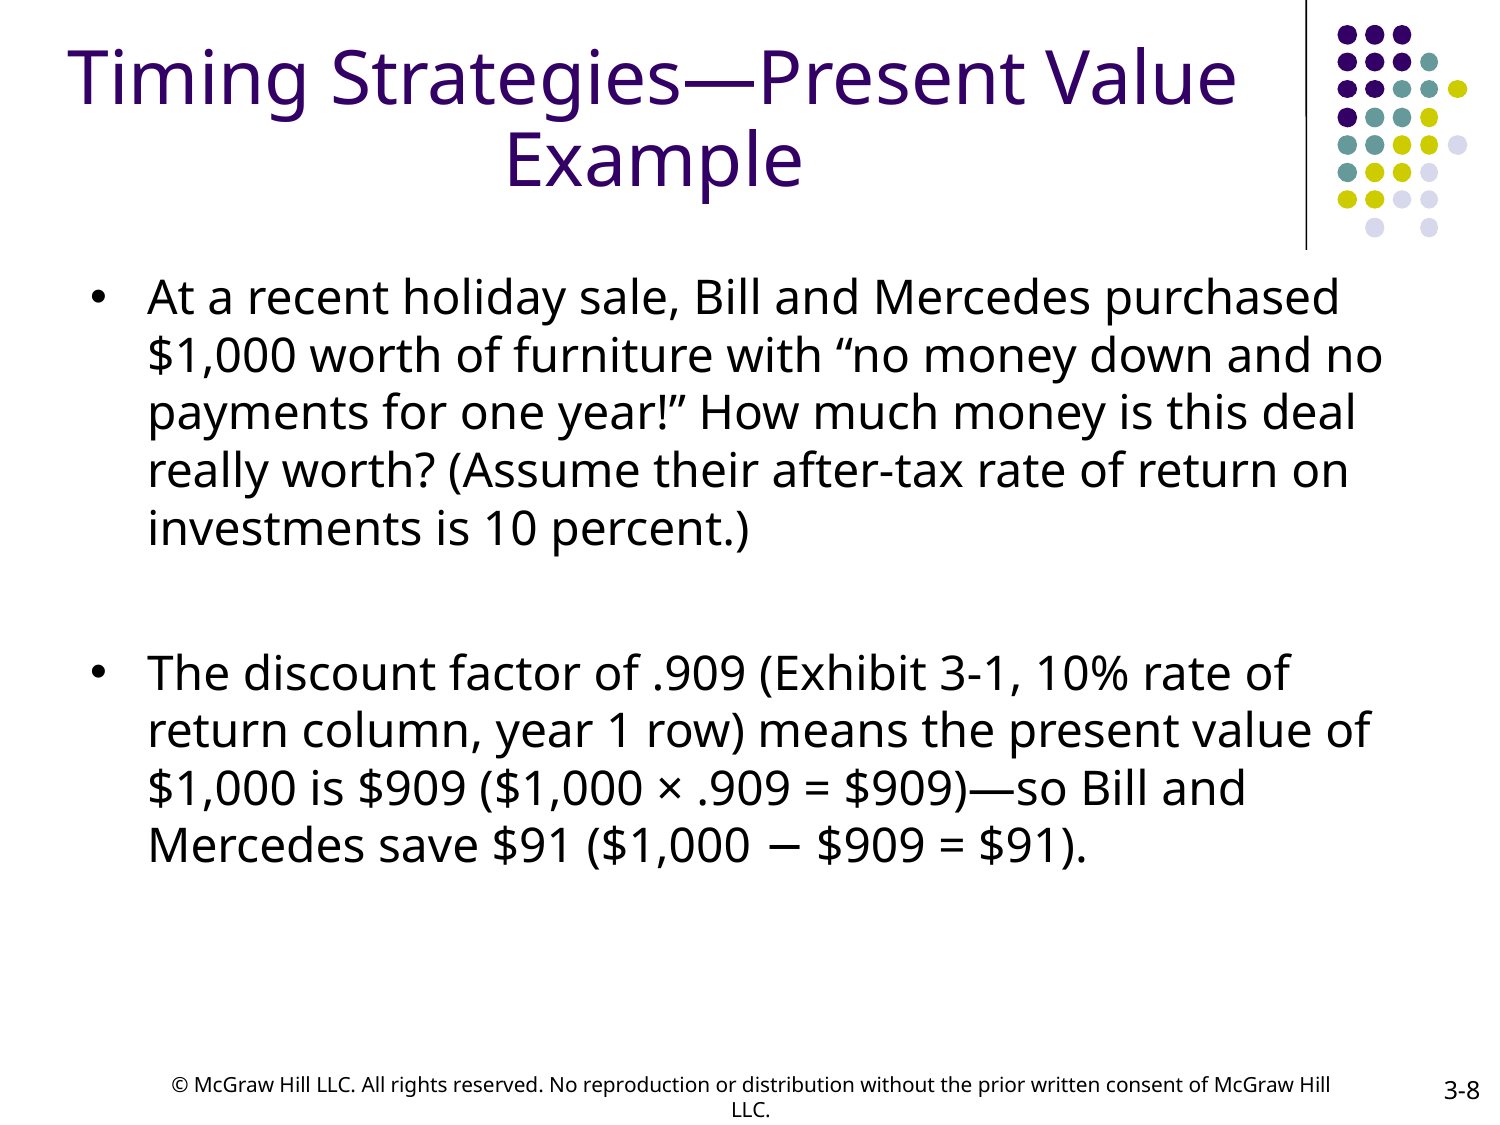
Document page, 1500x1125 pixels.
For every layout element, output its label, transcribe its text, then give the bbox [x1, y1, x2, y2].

slide_number 3-8 [1345, 1061, 1496, 1122]
list At a recent holiday sale, Bill and Mercedes purchased $1,000 worth of furniture with “no money down and no payments for one year!” How much money is this deal really worth? (Assume their after-tax rate of return on investments is 10 percent.) The discount factor of .909 (Exhibit 3-1, 10% rate of return column, year 1 row) means the present value of $1,000 is $909 ($1,000 × .909 = $909)—so Bill and Mercedes save $91 ($1,000 − $909 = $91). [75, 259, 1425, 1062]
title Timing Strategies—Present Value Example [32, 8, 1275, 234]
